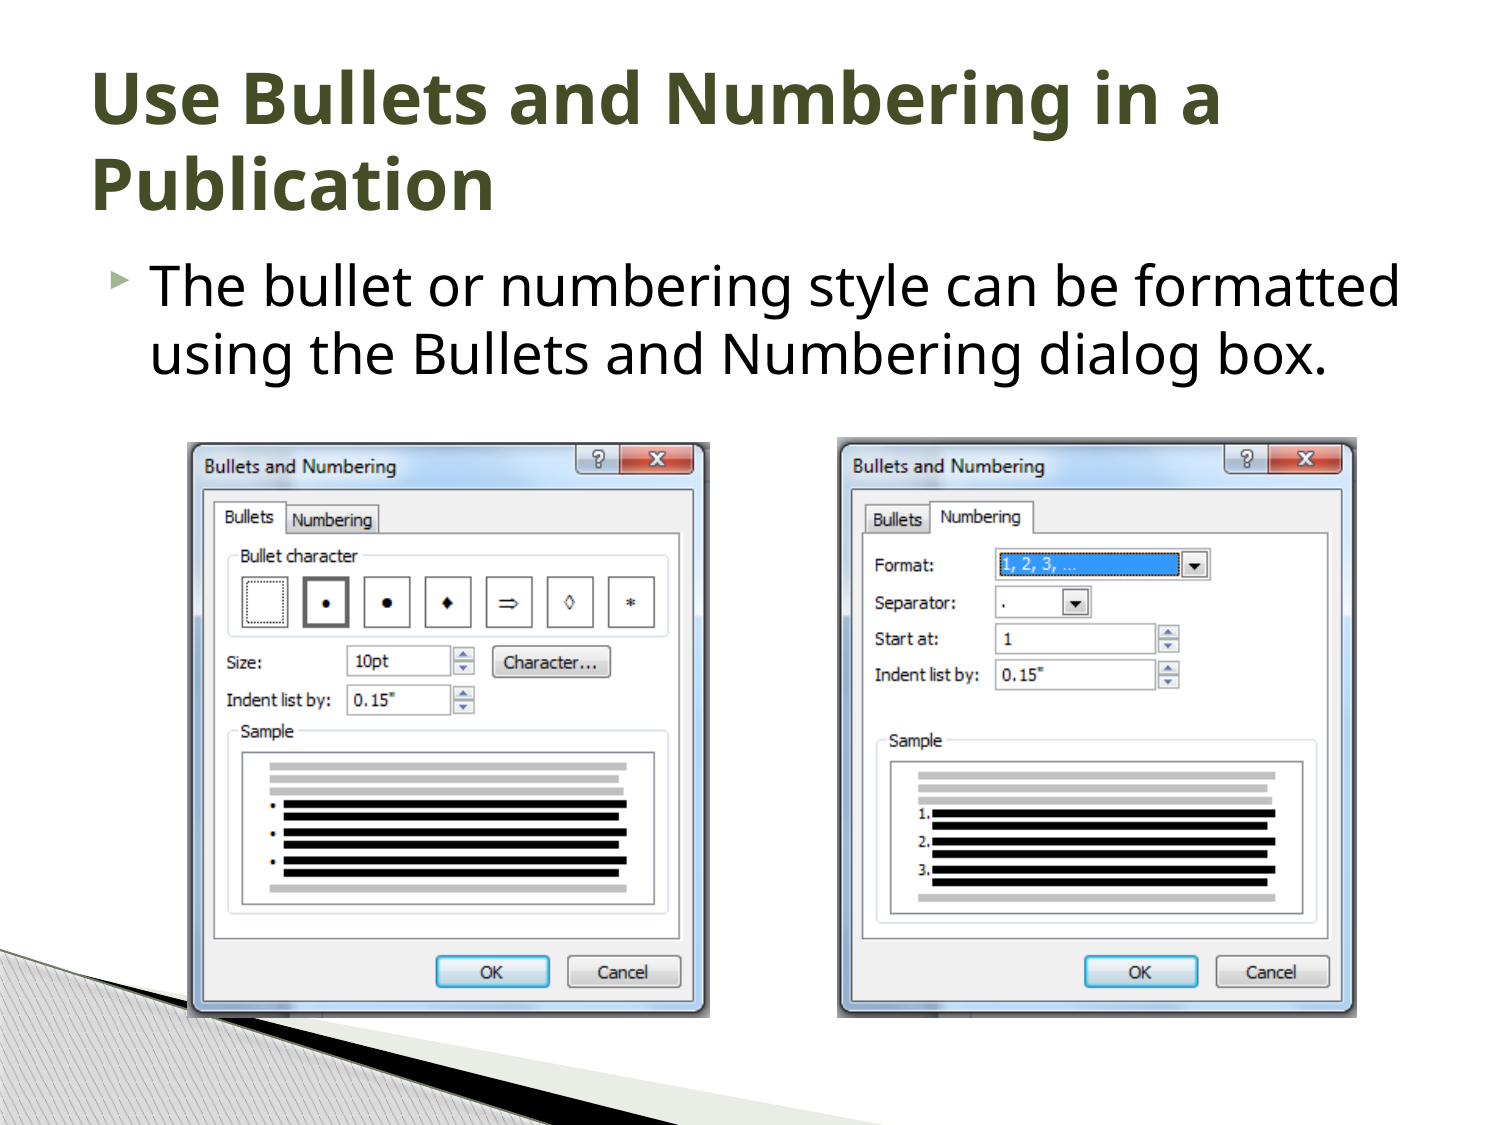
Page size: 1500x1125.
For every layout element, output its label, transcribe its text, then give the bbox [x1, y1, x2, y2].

picture [837, 437, 1357, 1018]
picture [187, 442, 710, 1019]
title Use Bullets and Numbering in a Publication [75, 45, 1425, 233]
list The bullet or numbering style can be formatted using the Bullets and Numbering dialog box. [75, 243, 1425, 986]
